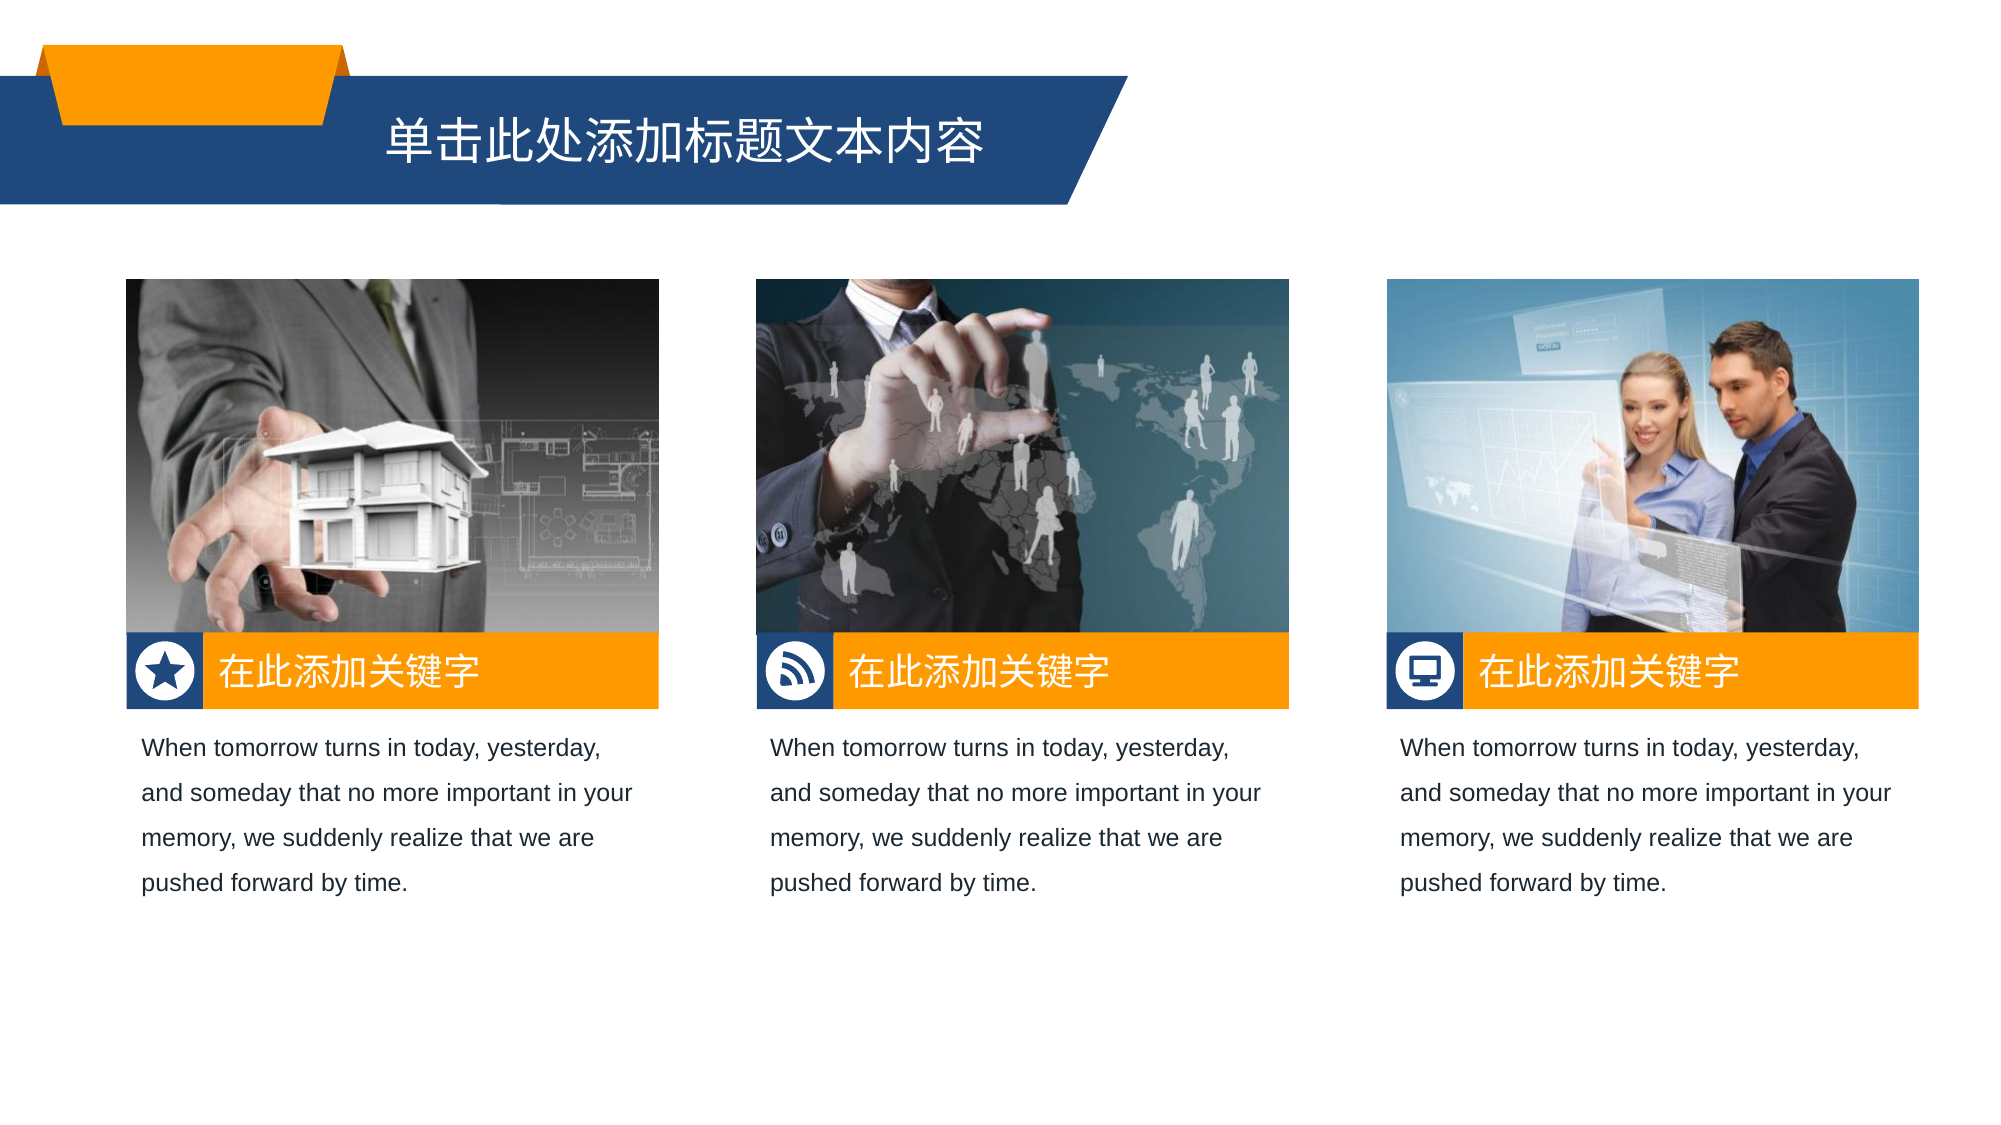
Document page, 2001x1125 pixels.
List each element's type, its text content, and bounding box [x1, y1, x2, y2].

text_box 在此添加关键字 [833, 631, 1290, 710]
text_box [337, 47, 351, 74]
text_box [35, 47, 48, 74]
text_box 在此添加关键字 [1462, 631, 1920, 710]
picture [1387, 279, 1919, 633]
text_box 单击此处添加标题文本内容 [364, 99, 1006, 180]
text_box When tomorrow turns in today, yesterday, and someday that no more important in your memory, we suddenly realize that we are pushed forward by time. [126, 709, 659, 904]
text_box When tomorrow turns in today, yesterday, and someday that no more important in your memory, we suddenly realize that we are pushed forward by time. [755, 709, 1288, 904]
text_box When tomorrow turns in today, yesterday, and someday that no more important in your memory, we suddenly realize that we are pushed forward by time. [1385, 709, 1918, 904]
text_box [1395, 641, 1455, 701]
picture [756, 279, 1289, 635]
text_box [41, 43, 344, 127]
text_box [135, 641, 195, 701]
text_box [1386, 631, 1462, 709]
text_box 在此添加关键字 [202, 631, 660, 710]
picture [126, 279, 659, 635]
text_box [126, 635, 202, 709]
text_box [756, 635, 833, 709]
text_box [0, 74, 1130, 206]
text_box [765, 641, 825, 701]
